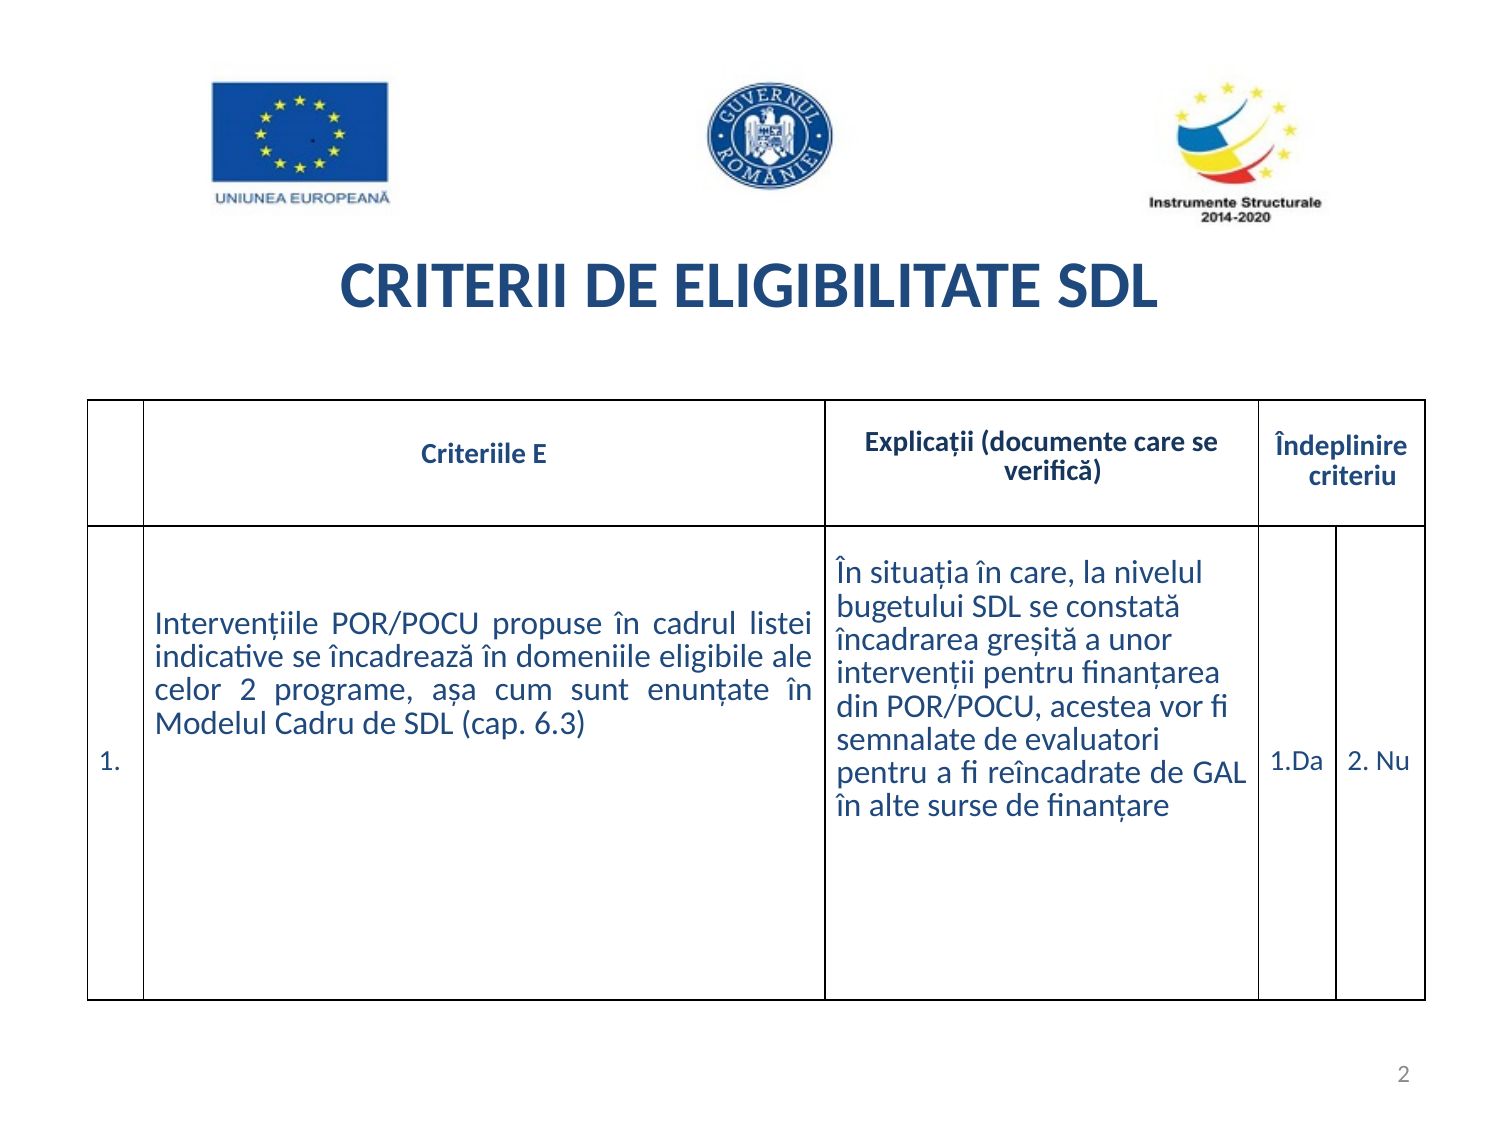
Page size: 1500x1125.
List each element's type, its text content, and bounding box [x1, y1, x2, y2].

table_cell 1. [88, 527, 143, 999]
table_cell 2. Nu [1337, 527, 1424, 999]
table_cell Intervențiile POR/POCU propuse în cadrul listei indicative se încadrează în domeniile eligibile ale celor 2 programe, așa cum sunt enunțate în Modelul Cadru de SDL (cap. 6.3) [144, 527, 824, 999]
table_cell 1.Da [1259, 527, 1335, 999]
table_header Explicații (documente care se verifică) [826, 401, 1258, 525]
table_cell În situația în care, la nivelul bugetului SDL se constată încadrarea greșită a unor intervenții pentru finanțarea din POR/POCU, acestea vor fi semnalate de evaluatori pentru a fi reîncadrate de GAL în alte surse de finanțare [826, 527, 1258, 999]
table_header Îndeplinire criteriu [1259, 401, 1424, 525]
slide_number 2 [1074, 1042, 1425, 1103]
picture [75, 37, 1425, 237]
table_header Criteriile E [144, 401, 824, 525]
title CRITERII DE ELIGIBILITATE SDL [75, 237, 1425, 325]
table_header [88, 401, 143, 525]
